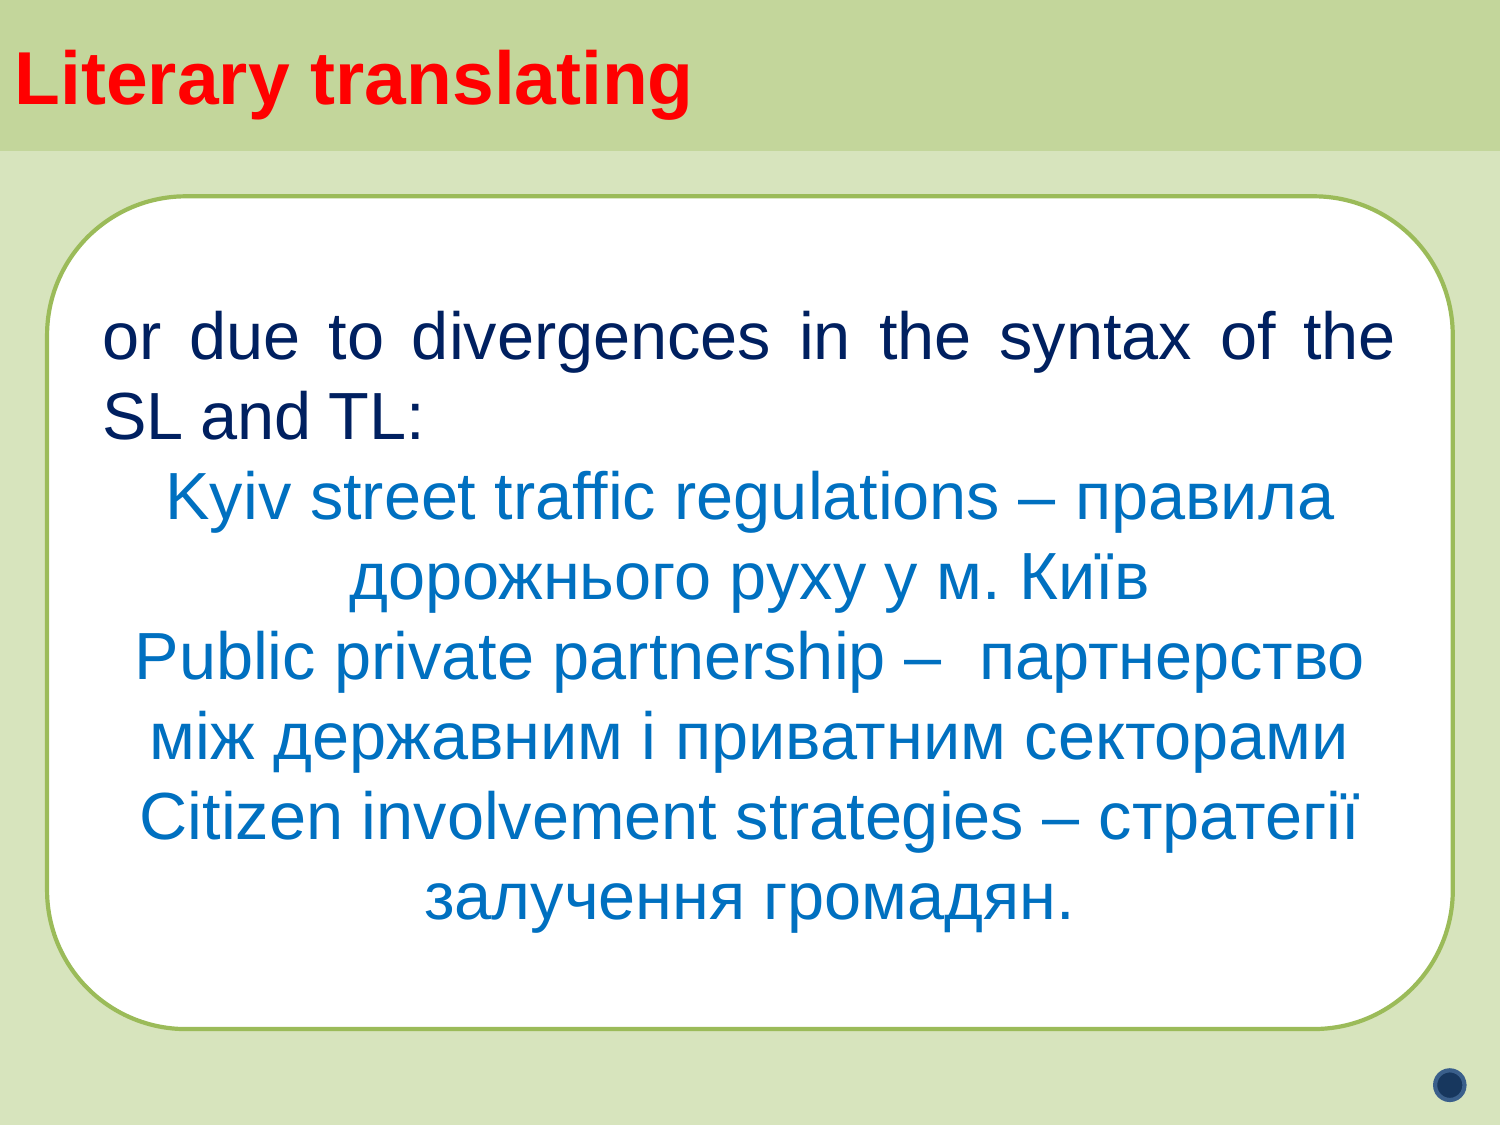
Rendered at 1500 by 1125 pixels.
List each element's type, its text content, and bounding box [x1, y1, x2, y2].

text_box or due to divergences in the syntax of the SL and TL: Kyiv street traffic regulations – правила дорожнього руху у м. Київ Public private partnership – партнерство між державним і приватним секторами Citizen involvement strategies – стратегії залучення громадян. [44, 194, 1455, 1032]
text_box [1433, 1068, 1467, 1103]
text_box Literary translating [0, 0, 1500, 151]
